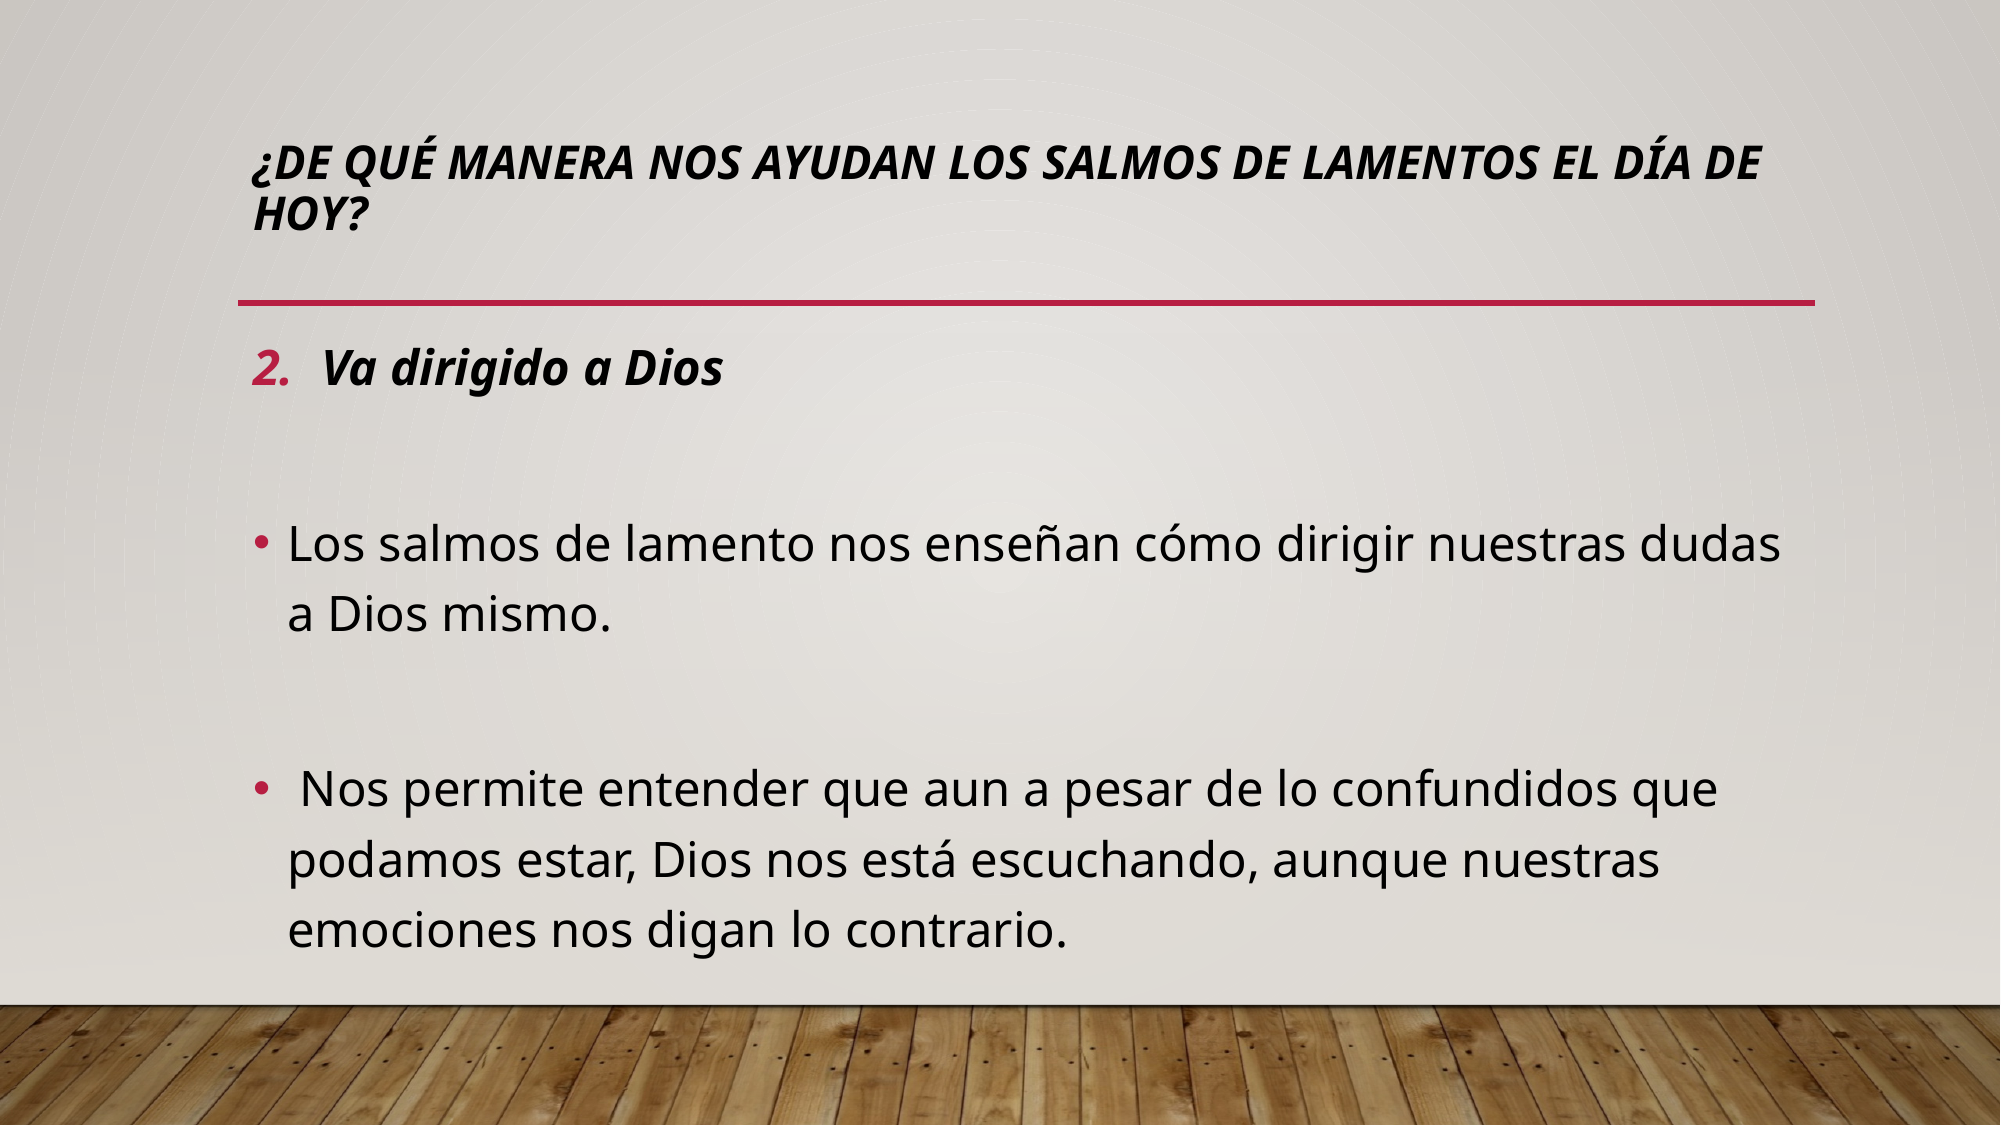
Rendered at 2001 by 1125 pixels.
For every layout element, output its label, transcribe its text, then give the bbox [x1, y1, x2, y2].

title ¿De qué manera nos ayudan los salmos de lamentos el día de hoy? [238, 131, 1814, 305]
picture [0, 1005, 2000, 1125]
list Va dirigido a Dios Los salmos de lamento nos enseñan cómo dirigir nuestras dudas a Dios mismo. Nos permite entender que aun a pesar de lo confundidos que podamos estar, Dios nos está escuchando, aunque nuestras emociones nos digan lo contrario. [238, 317, 1814, 973]
